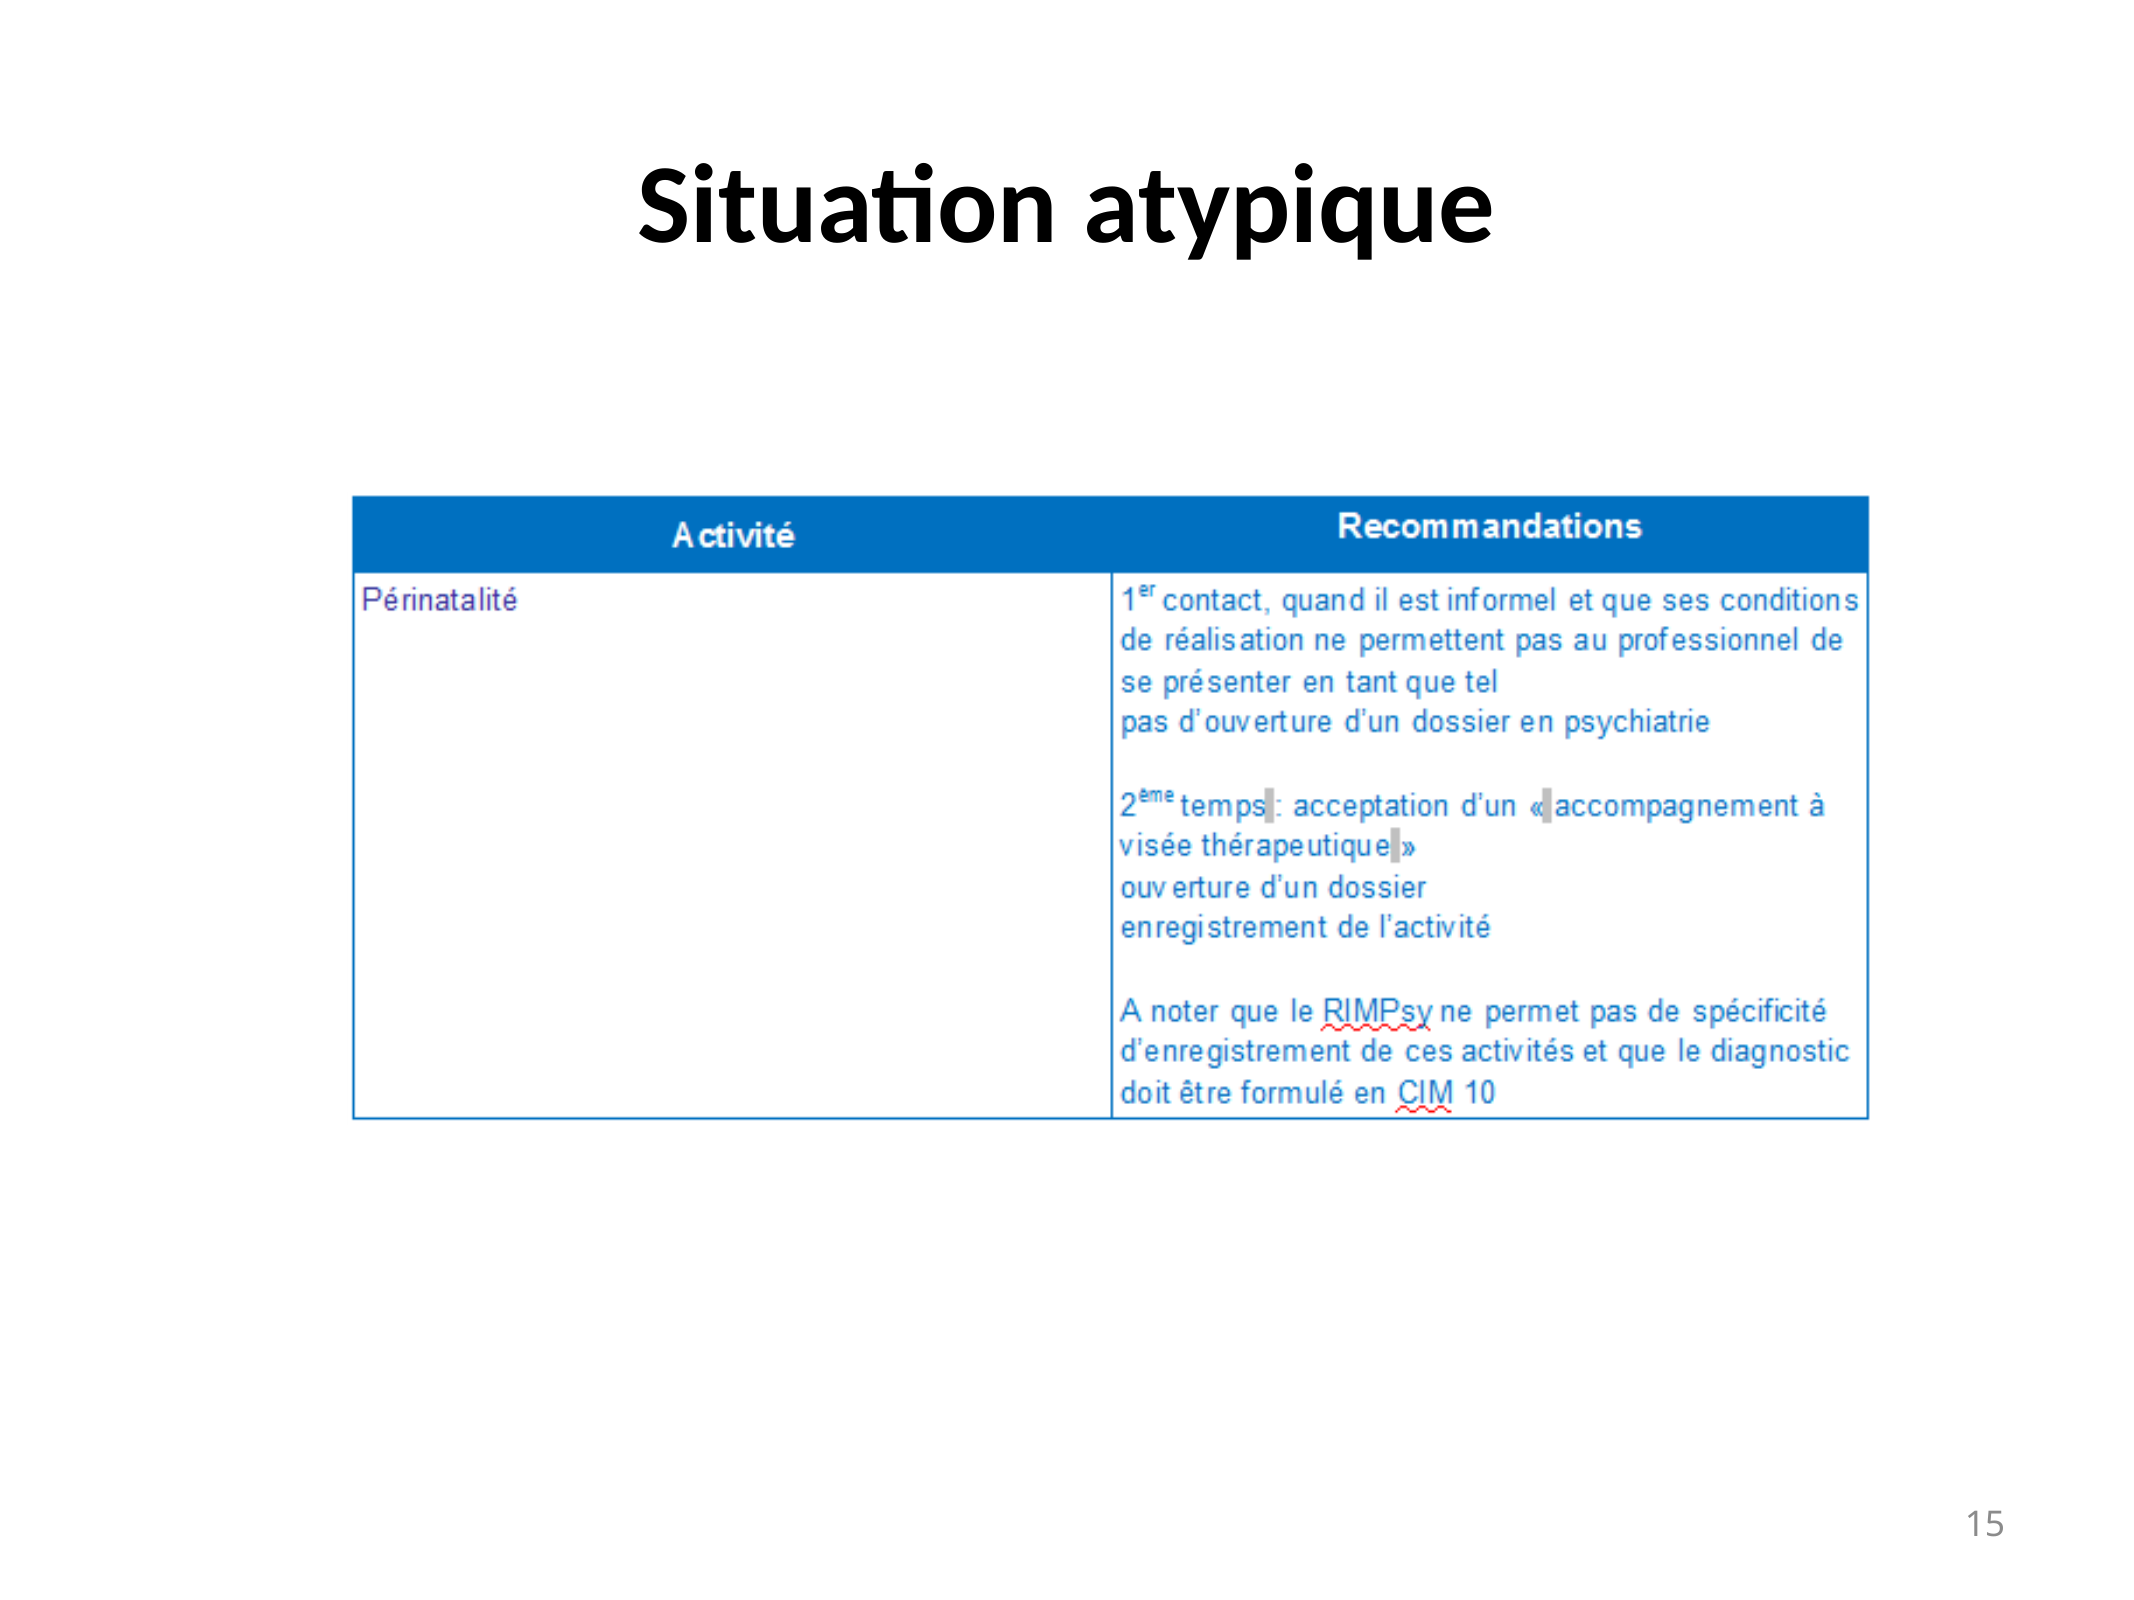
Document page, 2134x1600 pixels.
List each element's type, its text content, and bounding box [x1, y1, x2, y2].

slide_number 15 [1528, 1482, 2027, 1569]
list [345, 492, 1879, 1126]
title Situation atypique [106, 64, 2027, 331]
